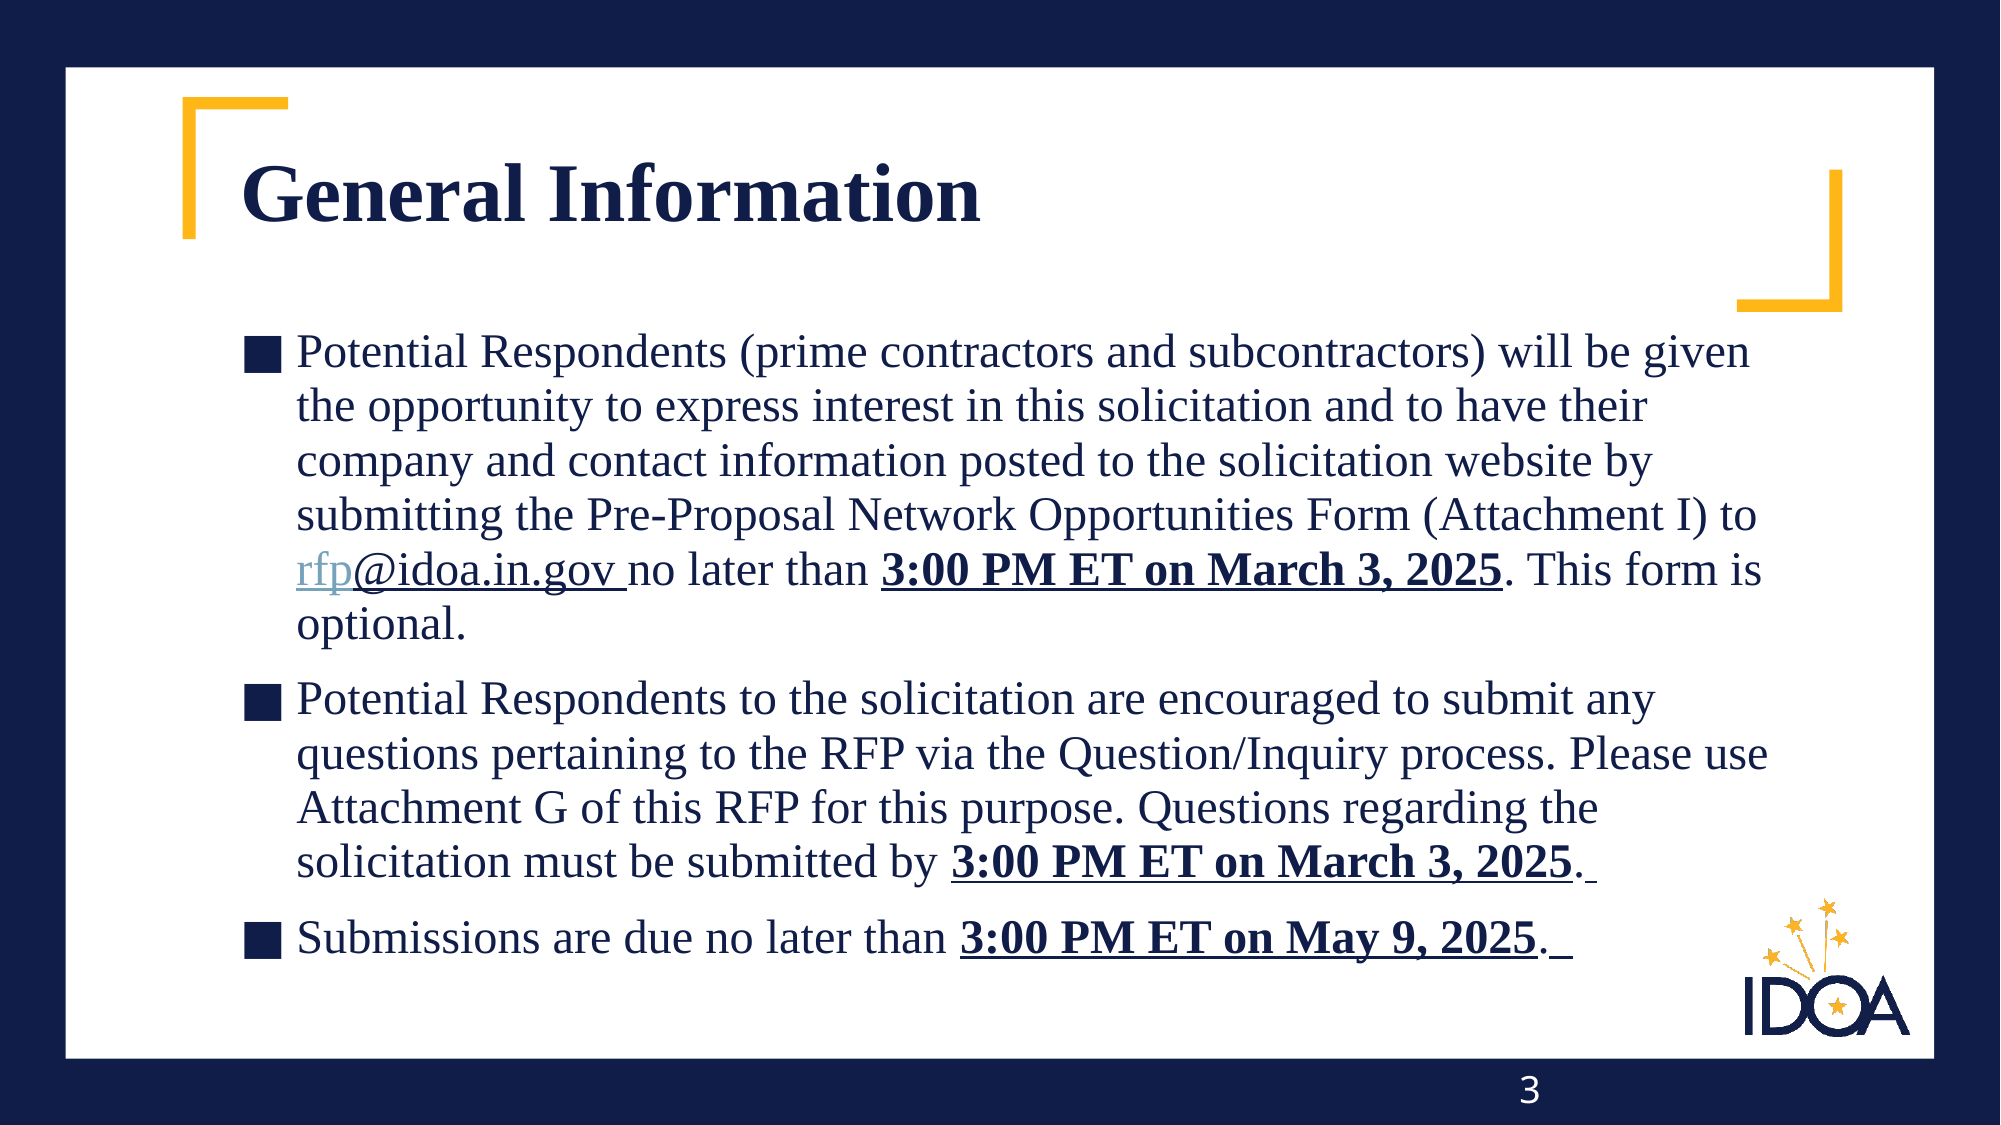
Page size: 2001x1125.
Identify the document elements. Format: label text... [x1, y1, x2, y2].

slide_number 3 [1504, 1058, 1767, 1125]
picture [1702, 857, 1959, 1114]
list Potential Respondents (prime contractors and subcontractors) will be given the opportunity to express interest in this solicitation and to have their company and contact information posted to the solicitation website by submitting the Pre-Proposal Network Opportunities Form (Attachment I) to rfp@idoa.in.gov no later than 3:00 PM ET on March 3, 2025. This form is optional. Potential Respondents to the solicitation are encouraged to submit any questions pertaining to the RFP via the Question/Inquiry process. Please use Attachment G of this RFP for this purpose. Questions regarding the solicitation must be submitted by 3:00 PM ET on March 3, 2025. Submissions are due no later than 3:00 PM ET on May 9, 2025. [225, 316, 1800, 983]
title General Information [225, 142, 1800, 279]
